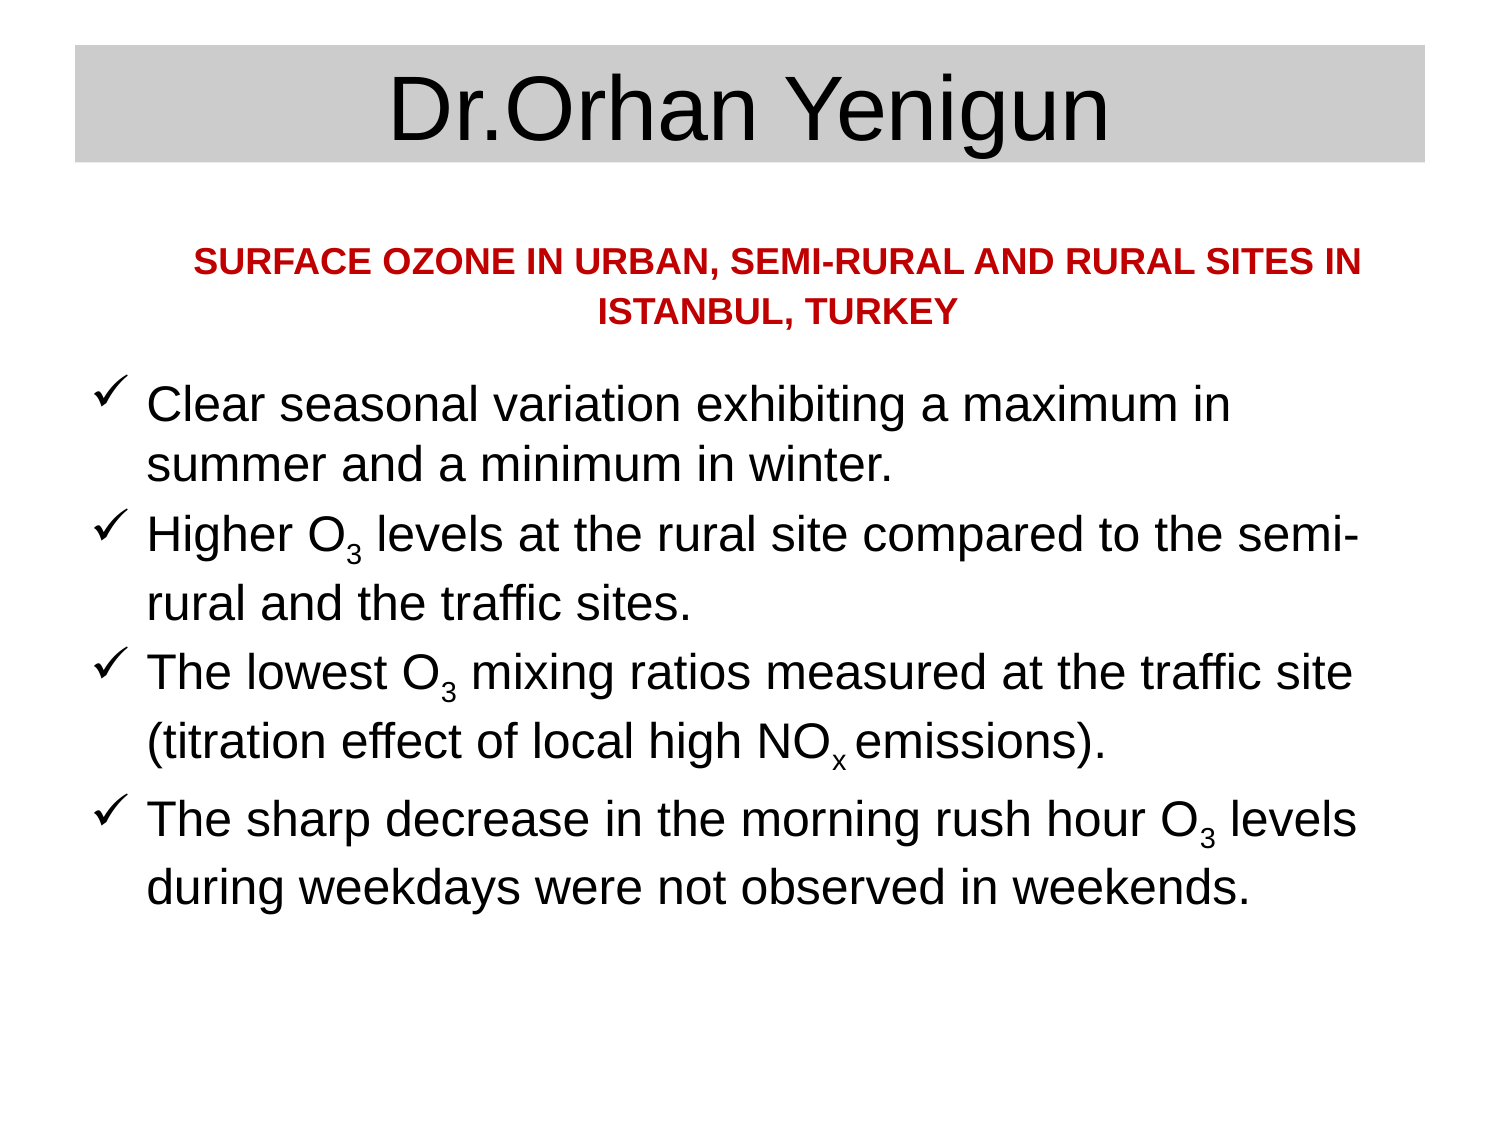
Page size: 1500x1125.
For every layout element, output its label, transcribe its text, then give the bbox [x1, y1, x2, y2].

title Dr.Orhan Yenigun [74, 44, 1426, 163]
list SURFACE OZONE IN URBAN, SEMI-RURAL AND RURAL SITES IN ISTANBUL, TURKEY Clear seasonal variation exhibiting a maximum in summer and a minimum in winter. Higher O3 levels at the rural site compared to the semi-rural and the traffic sites. The lowest O3 mixing ratios measured at the traffic site (titration effect of local high NOx emissions). The sharp decrease in the morning rush hour O3 levels during weekdays were not observed in weekends. [74, 199, 1426, 1101]
